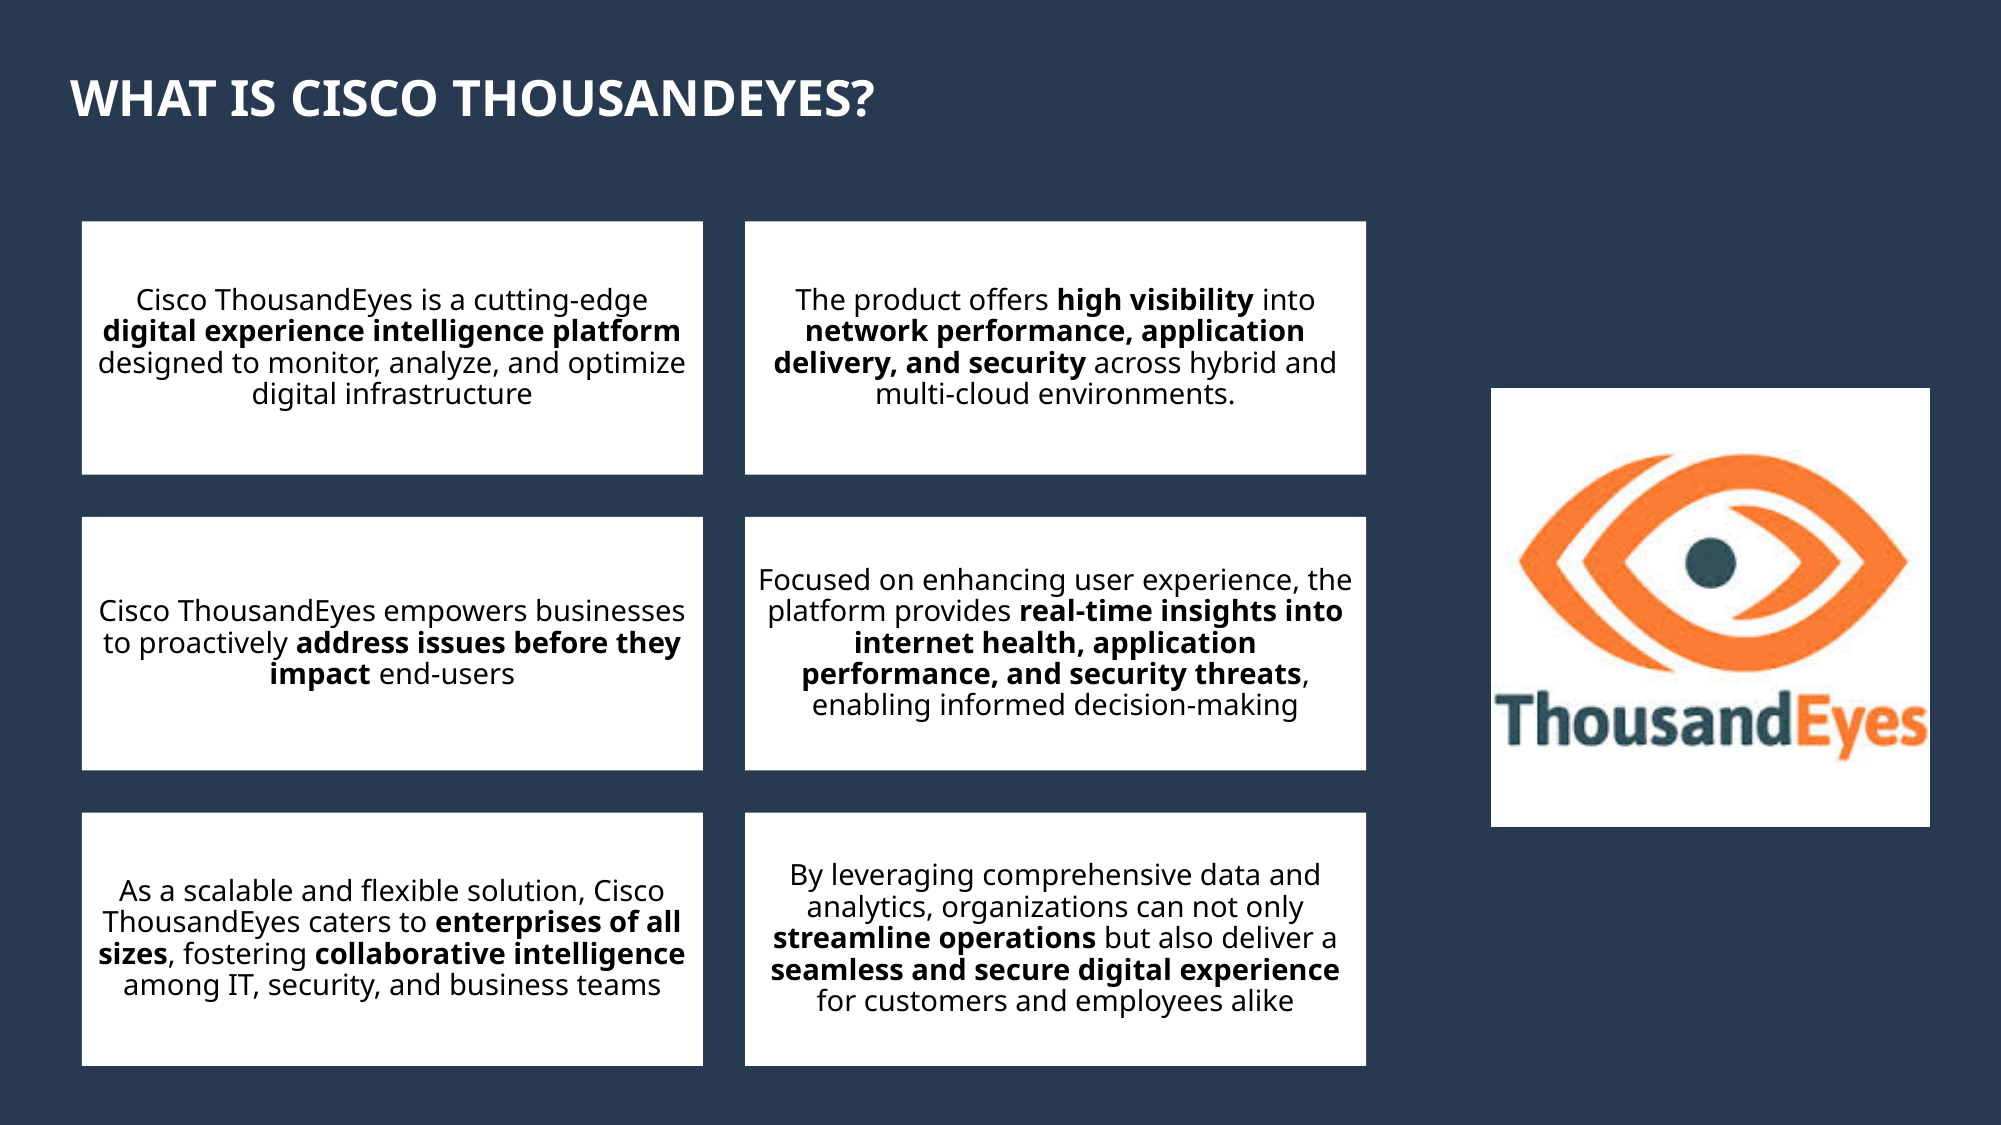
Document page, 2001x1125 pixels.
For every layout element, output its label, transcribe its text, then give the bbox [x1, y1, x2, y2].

picture [1491, 388, 1930, 827]
title What is Cisco ThousandEyes? [70, 58, 1930, 135]
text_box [70, 221, 1378, 1067]
